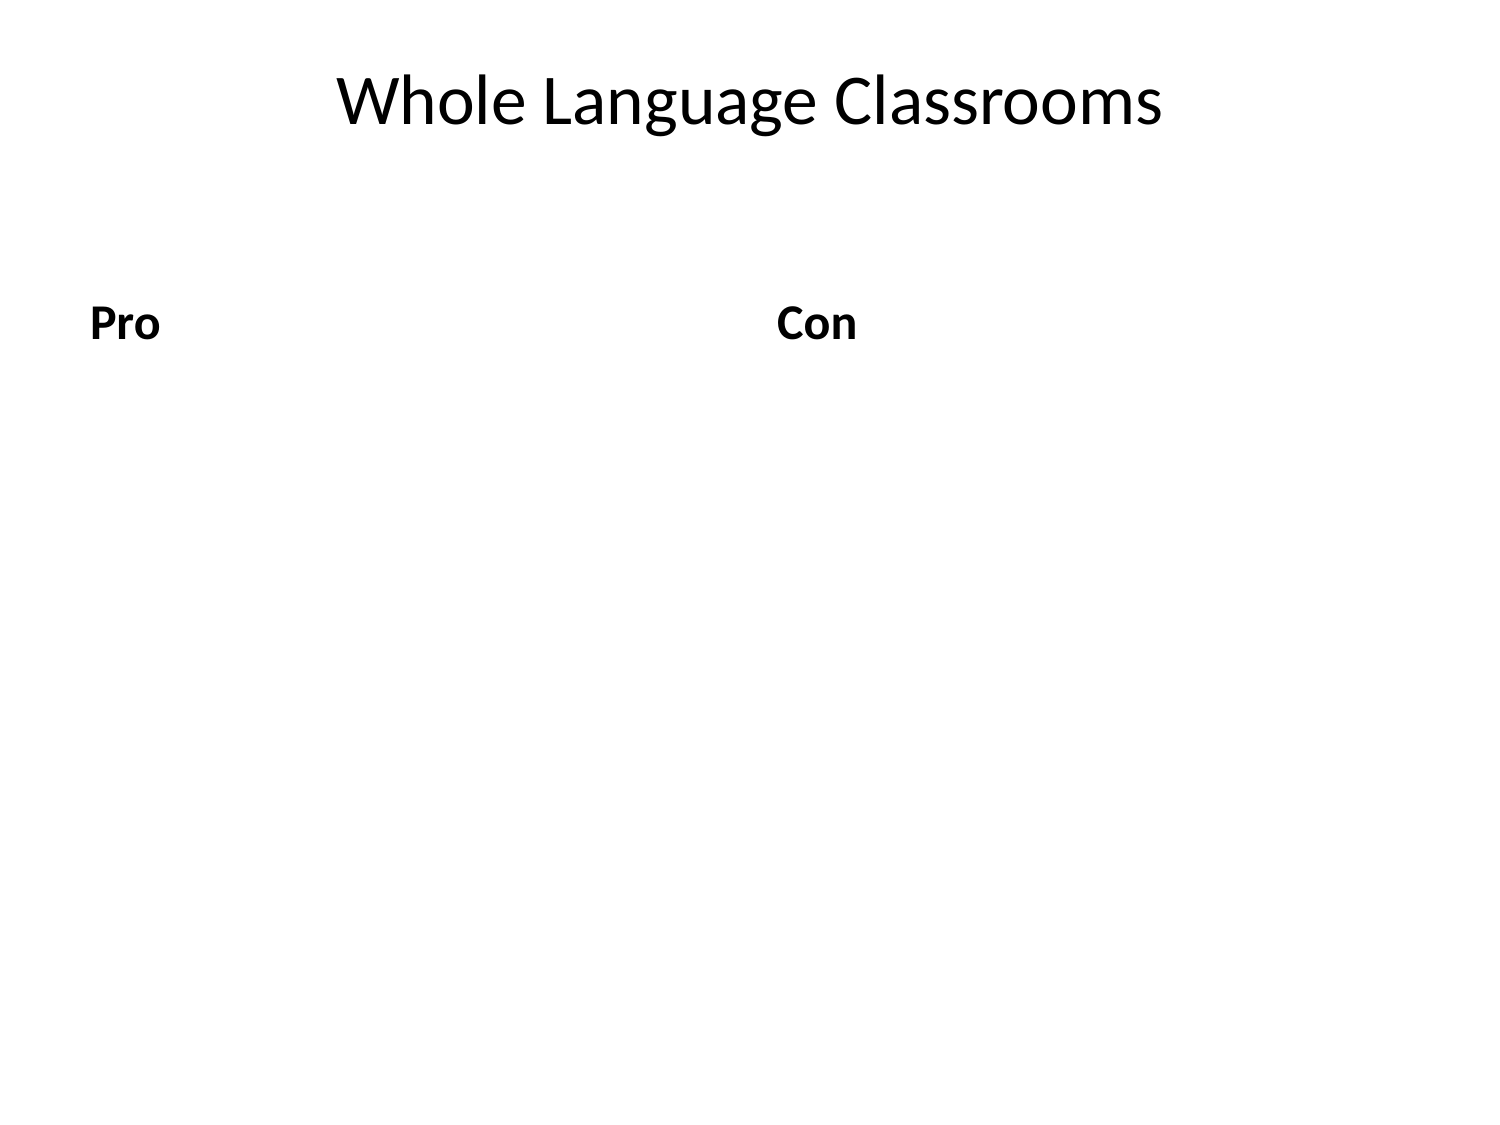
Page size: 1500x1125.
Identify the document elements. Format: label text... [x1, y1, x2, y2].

title Whole Language Classrooms [75, 45, 1425, 233]
list Pro [75, 251, 738, 357]
list Con [761, 251, 1425, 357]
